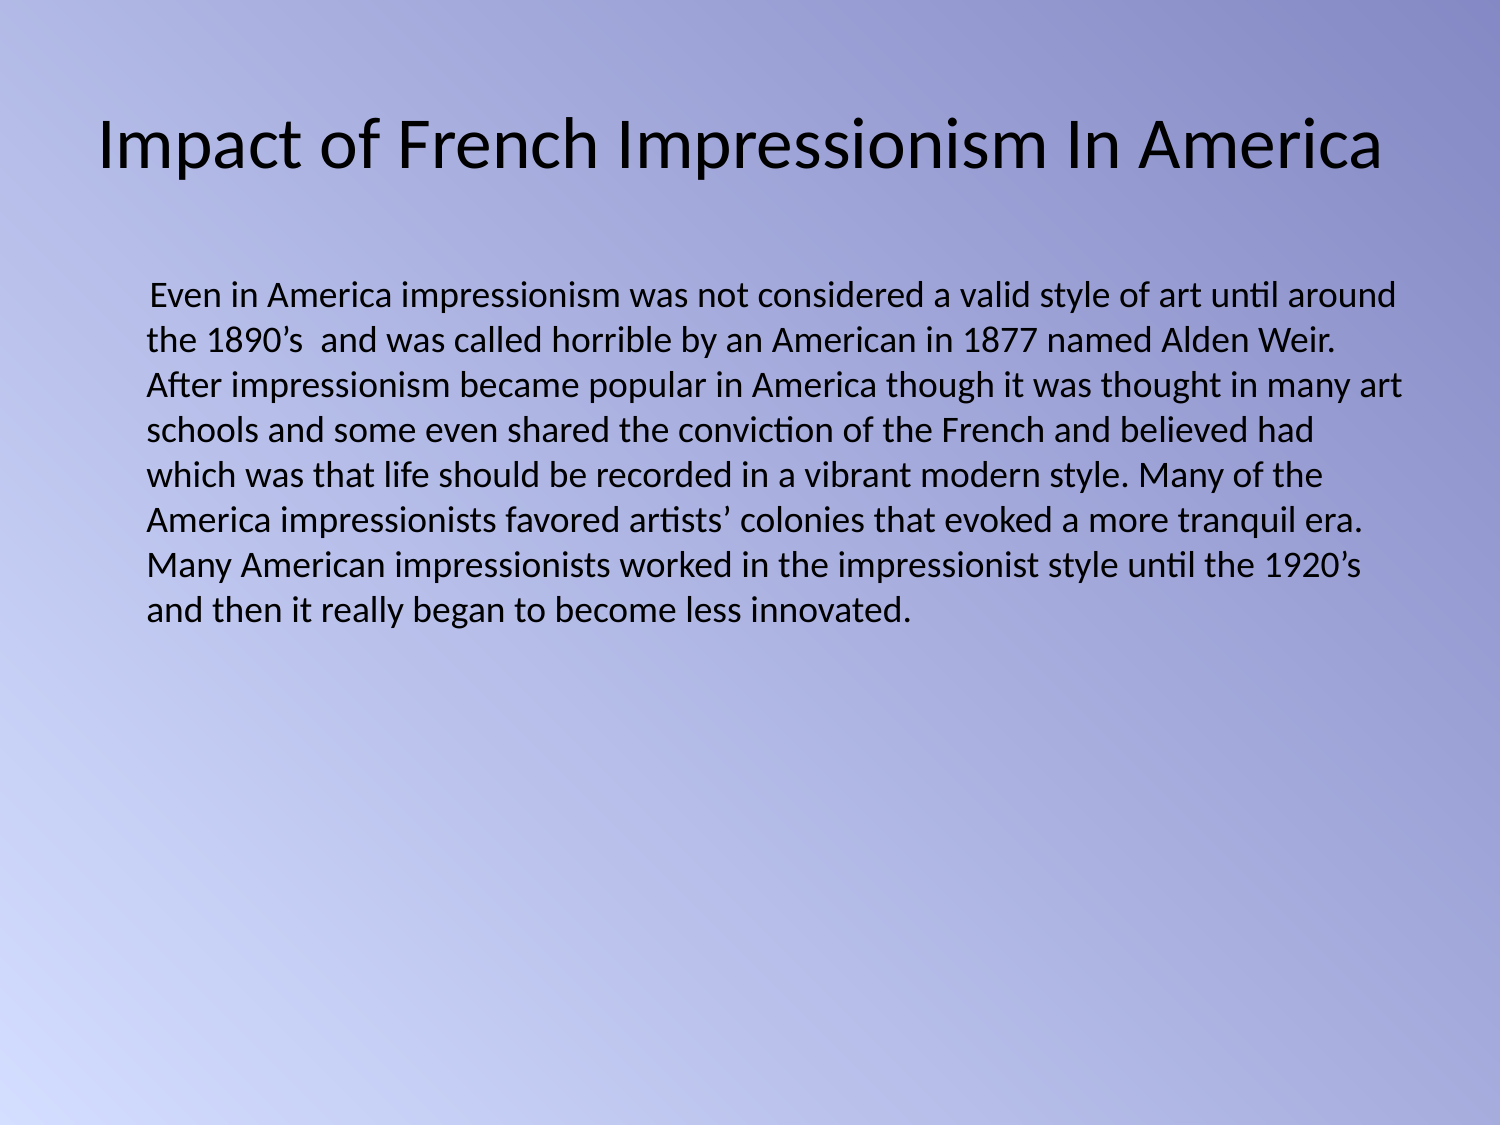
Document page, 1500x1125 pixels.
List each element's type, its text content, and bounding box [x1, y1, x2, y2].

list Even in America impressionism was not considered a valid style of art until around the 1890’s and was called horrible by an American in 1877 named Alden Weir. After impressionism became popular in America though it was thought in many art schools and some even shared the conviction of the French and believed had which was that life should be recorded in a vibrant modern style. Many of the America impressionists favored artists’ colonies that evoked a more tranquil era. Many American impressionists worked in the impressionist style until the 1920’s and then it really began to become less innovated. [75, 262, 1425, 1005]
title Impact of French Impressionism In America [75, 45, 1425, 233]
